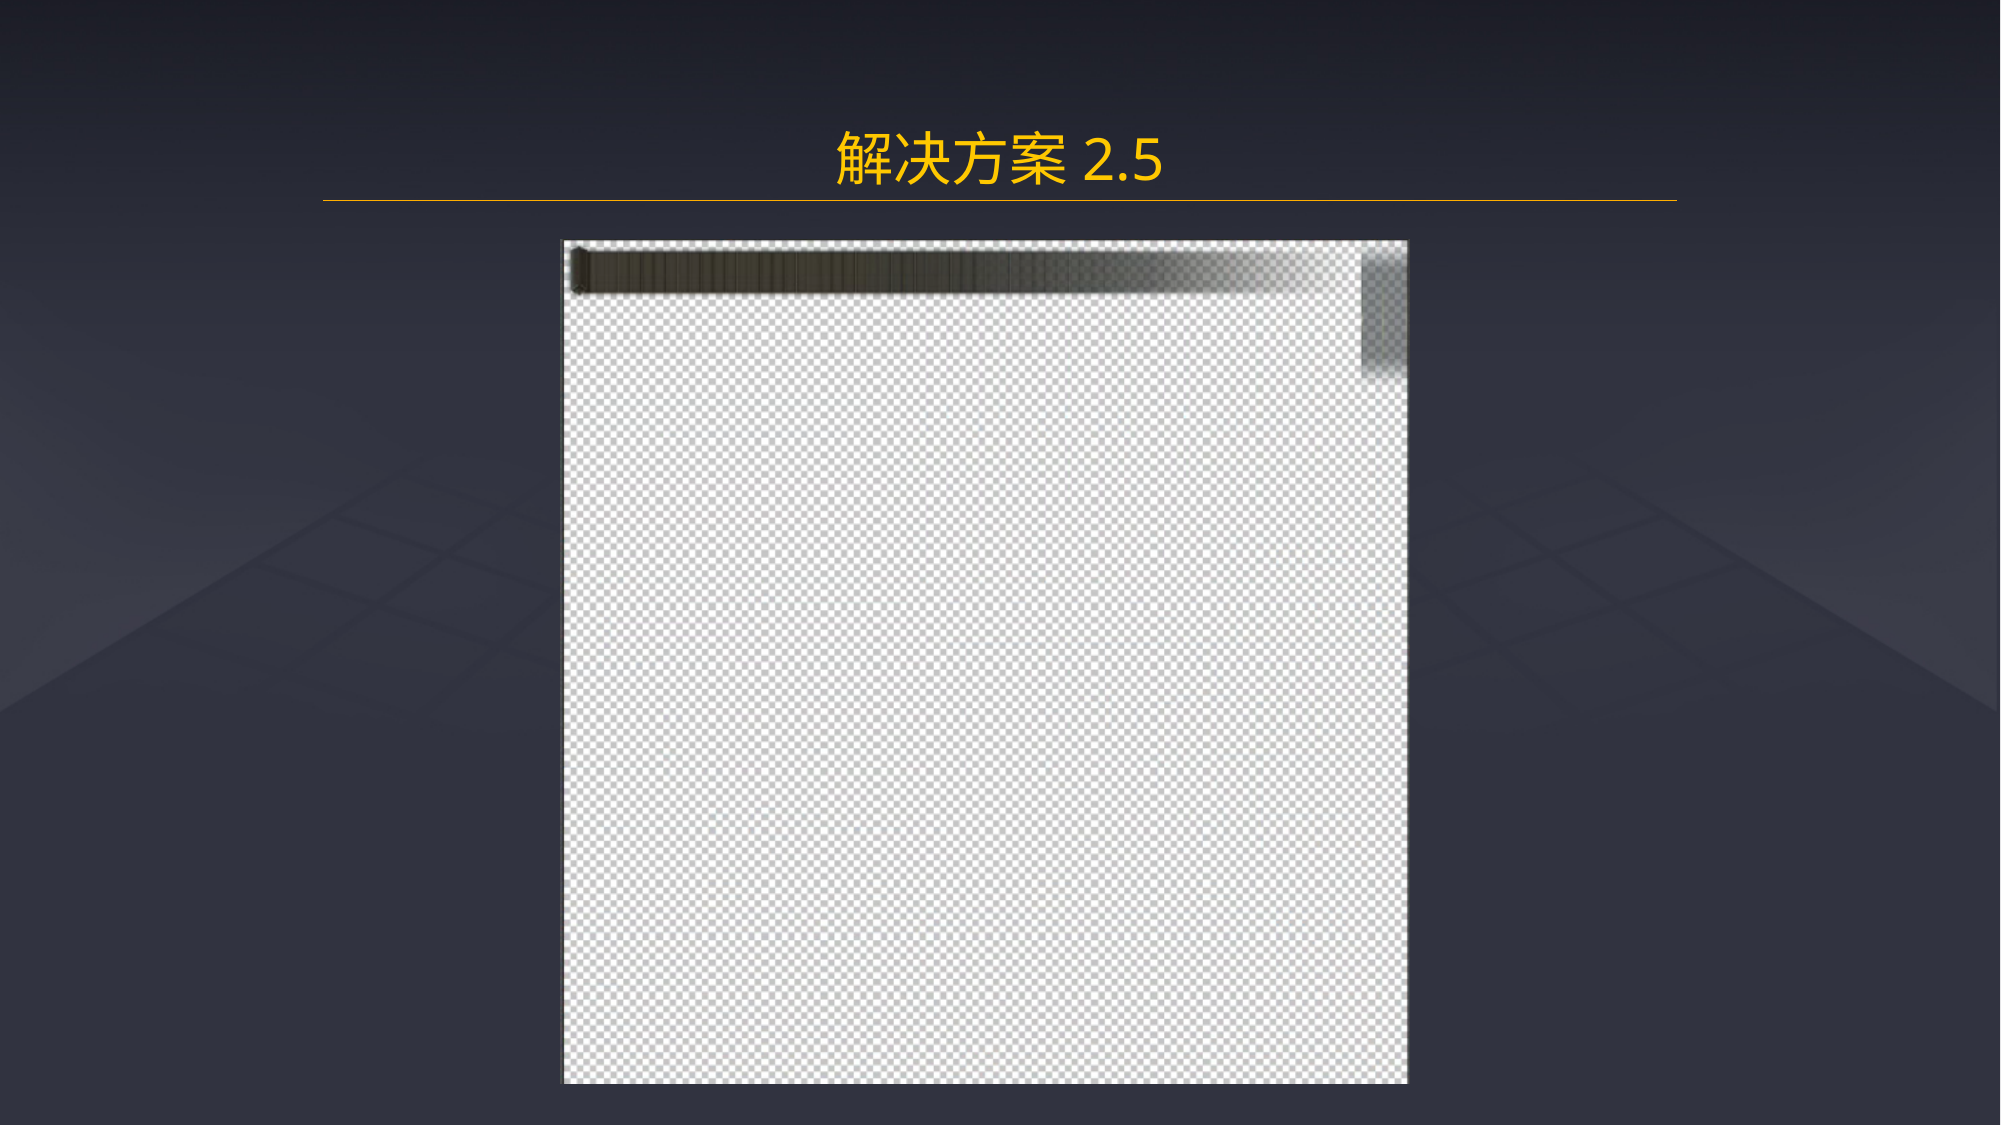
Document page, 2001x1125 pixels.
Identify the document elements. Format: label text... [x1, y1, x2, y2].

picture [0, 0, 2001, 1125]
text_box 解决方案2.5 [363, 114, 1637, 200]
